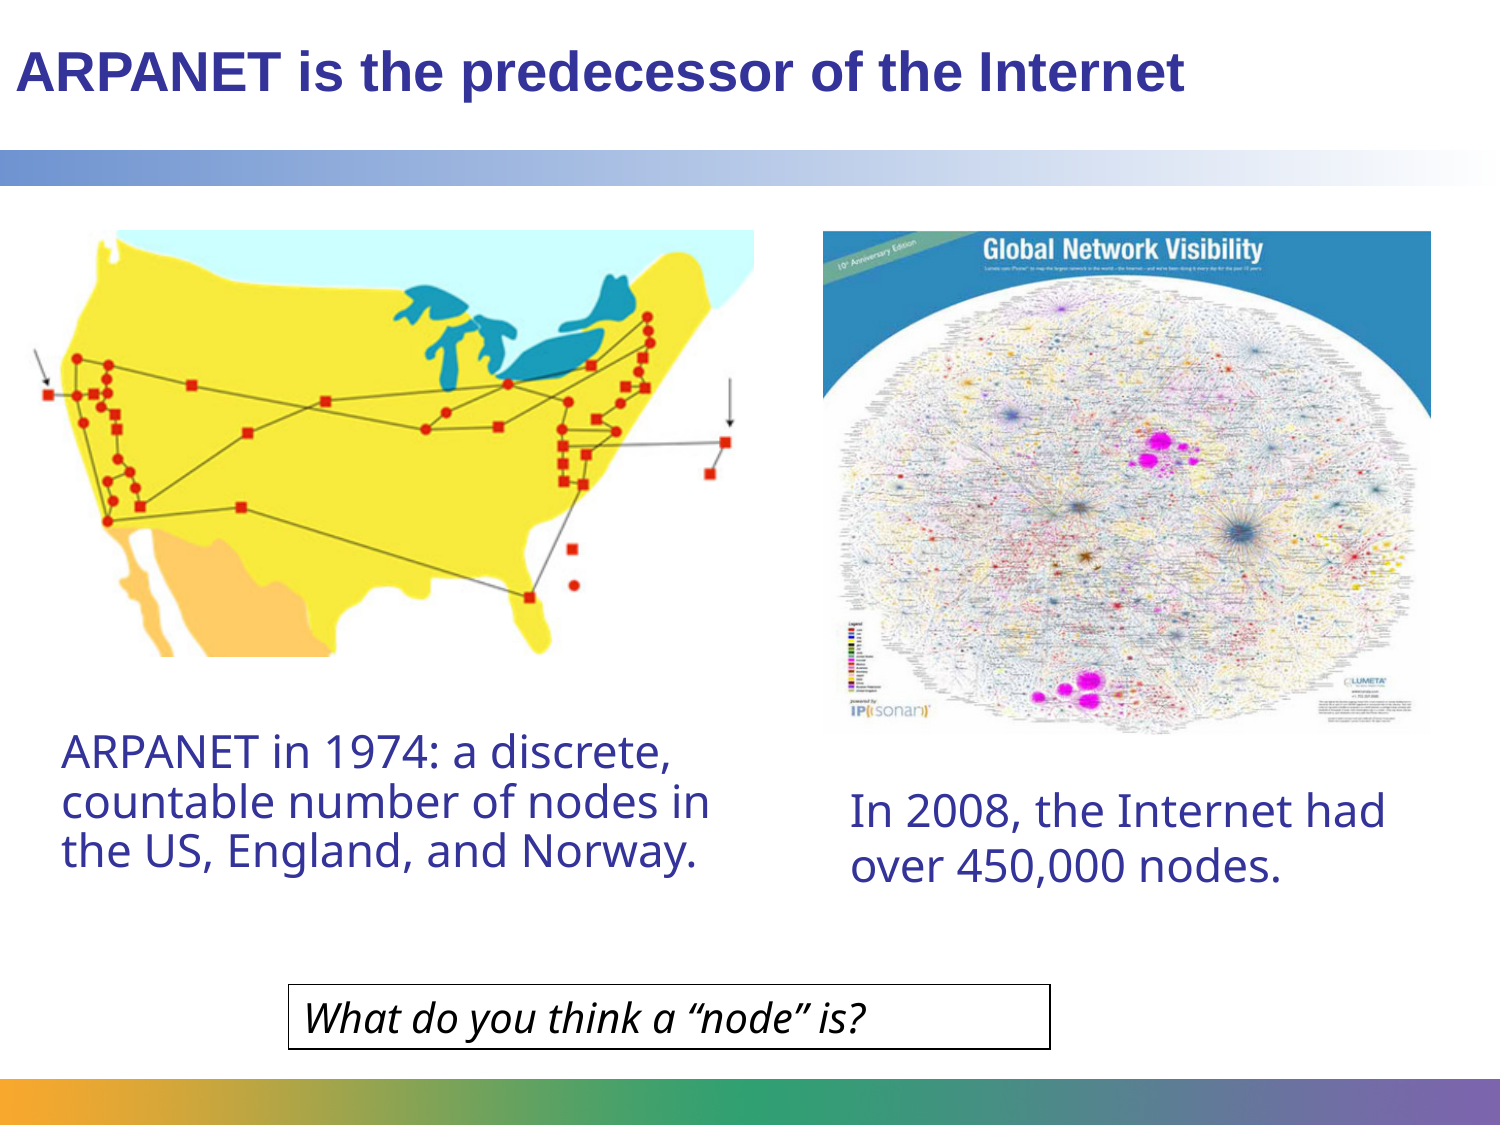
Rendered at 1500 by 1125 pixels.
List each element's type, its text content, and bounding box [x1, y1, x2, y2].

text_box What do you think a “node” is? [288, 984, 1050, 1050]
picture [823, 229, 1431, 736]
title ARPANET is the predecessor of the Internet [0, 0, 1500, 139]
text_box In 2008, the Internet had over 450,000 nodes. [835, 774, 1500, 899]
picture [11, 229, 754, 658]
text_box ARPANET in 1974: a discrete, countable number of nodes in the US, England, and Norway. [46, 722, 754, 886]
picture [0, 1079, 1500, 1125]
